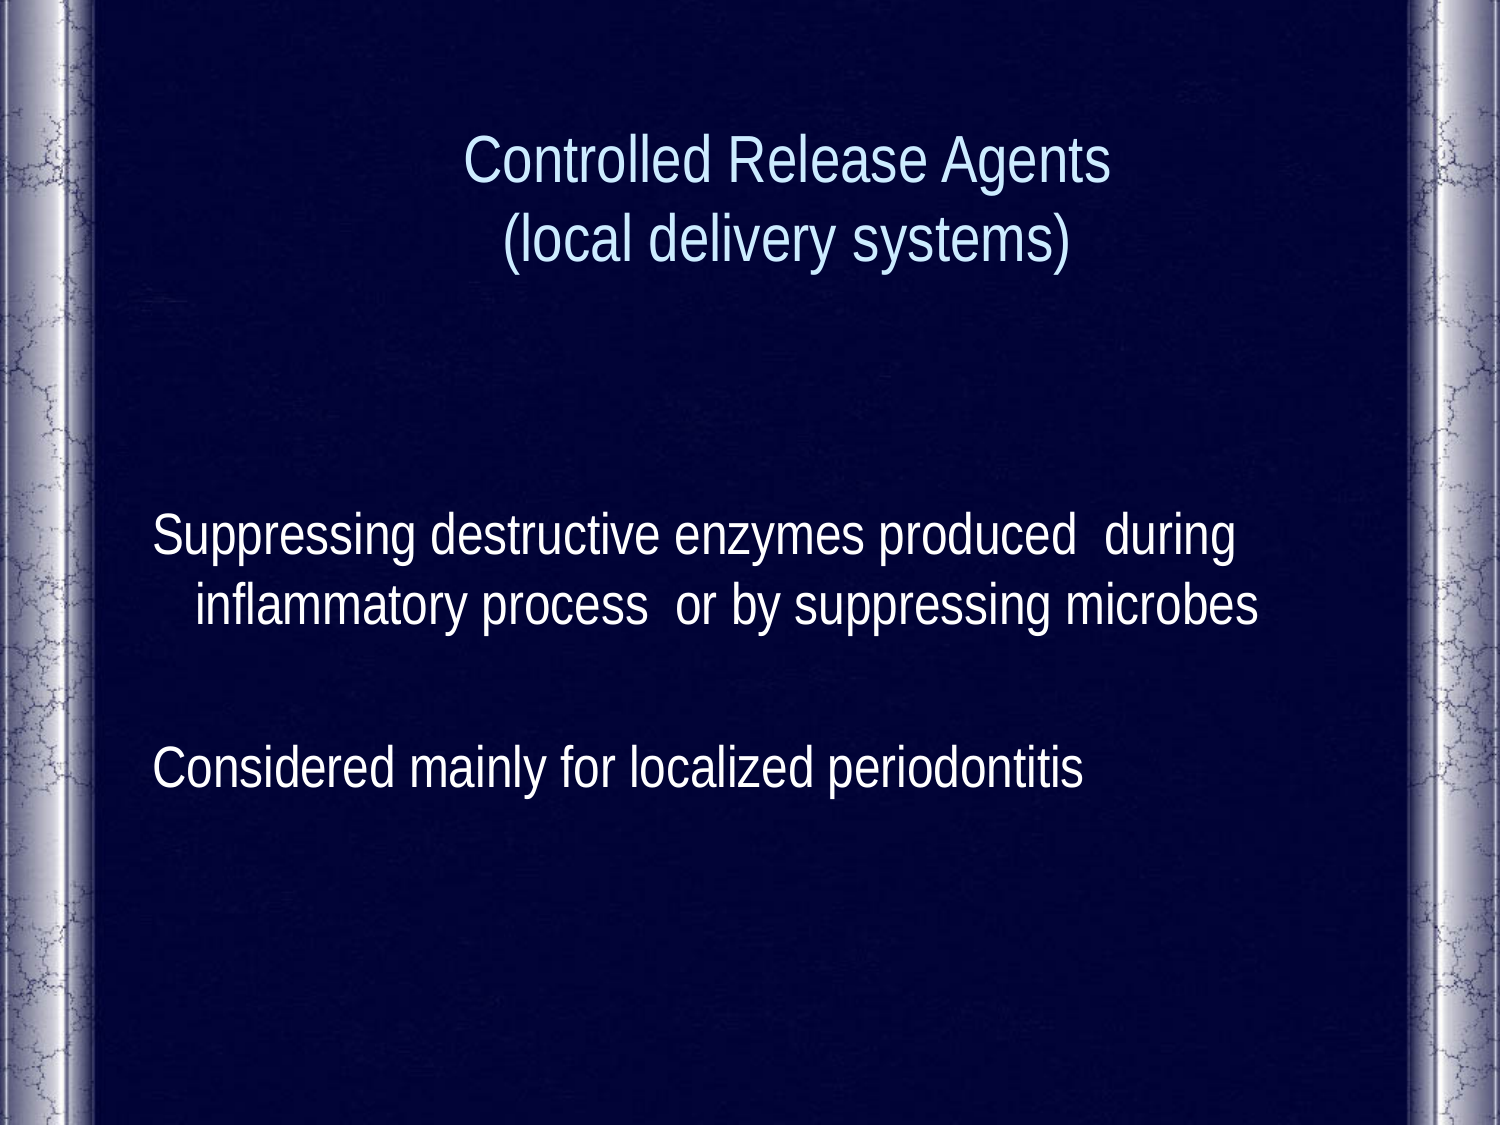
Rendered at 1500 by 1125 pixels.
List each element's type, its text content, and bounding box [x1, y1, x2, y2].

title Controlled Release Agents (local delivery systems) [261, 121, 1315, 269]
picture [0, 0, 1500, 1125]
list Suppressing destructive enzymes produced during inflammatory process or by suppressing microbes Considered mainly for localized periodontitis [123, 403, 1454, 907]
